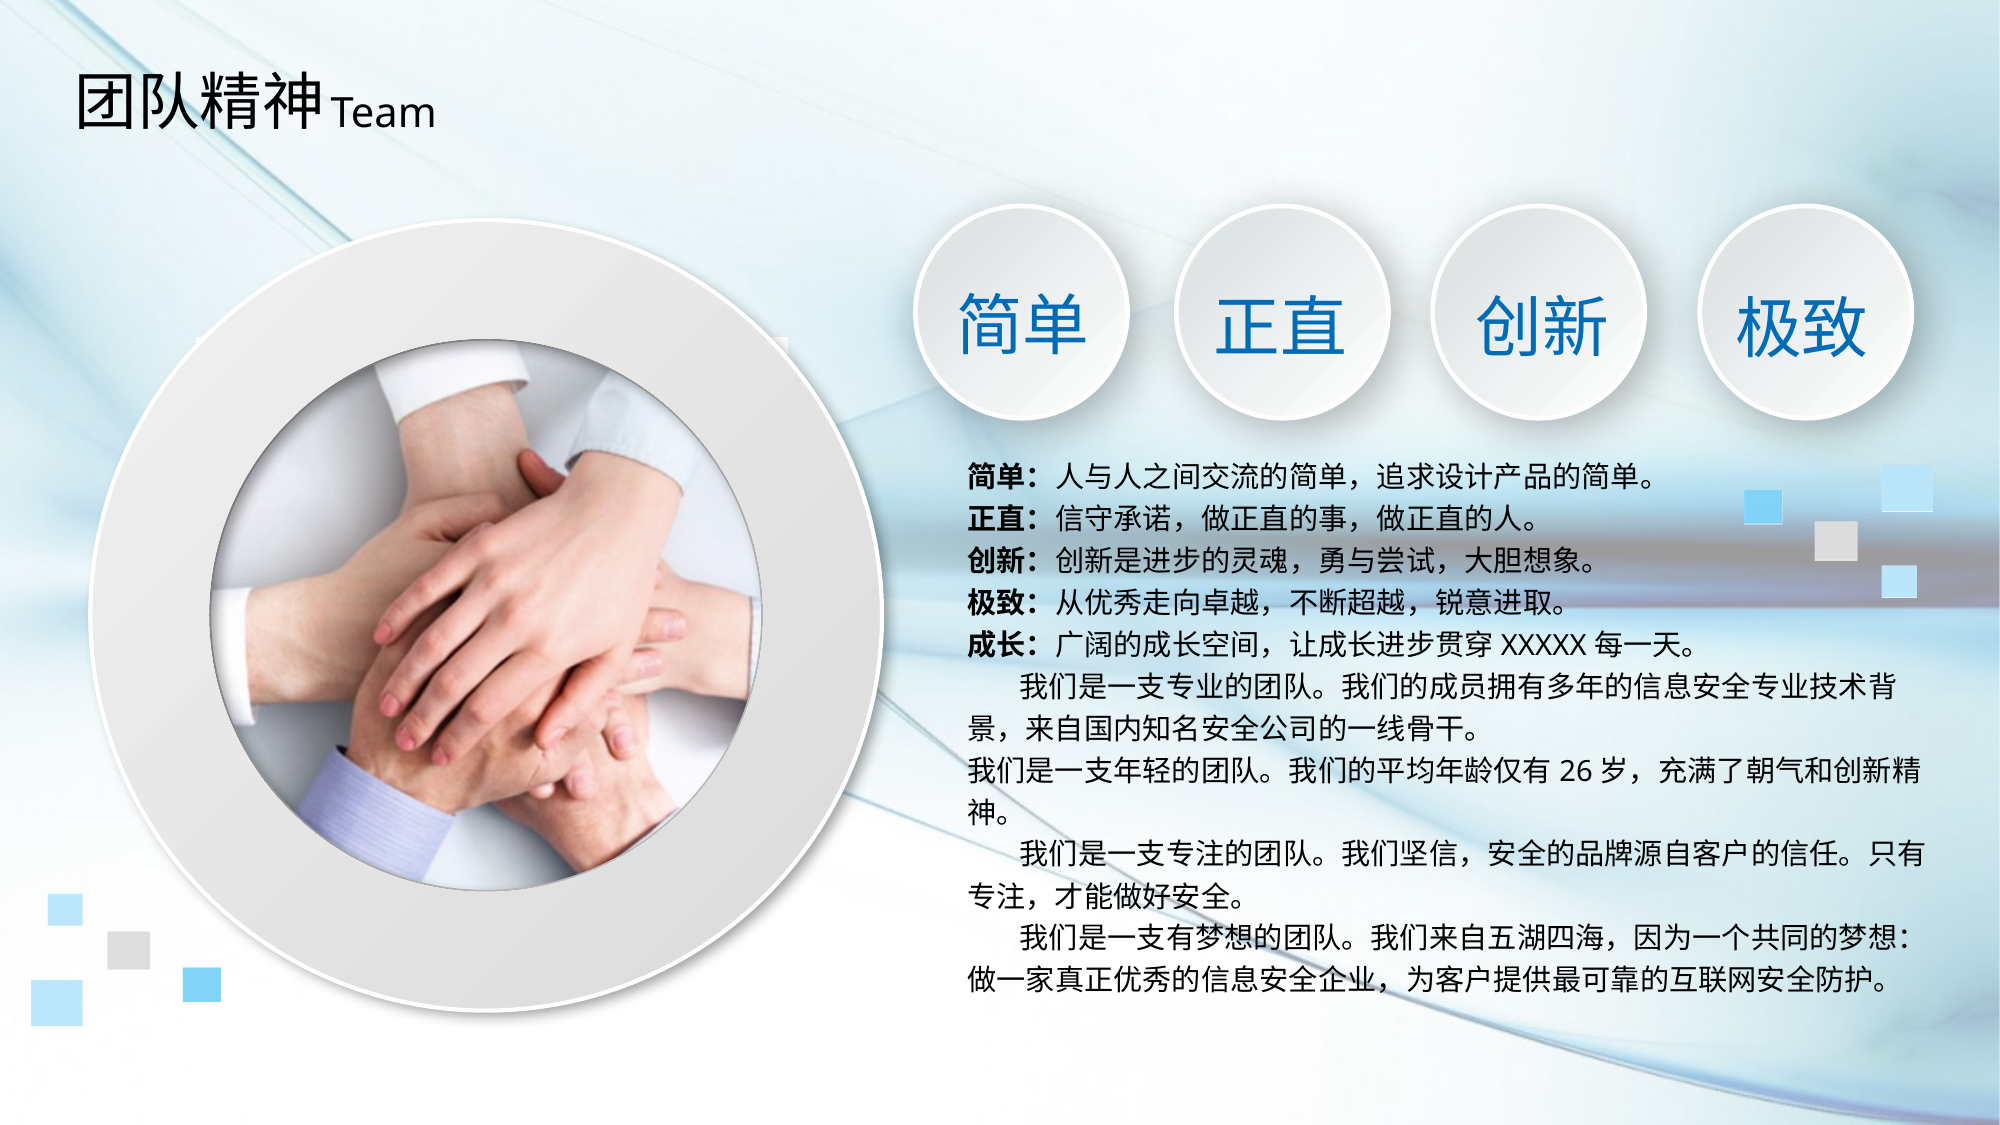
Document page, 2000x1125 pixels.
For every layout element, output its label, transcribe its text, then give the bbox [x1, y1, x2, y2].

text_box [90, 219, 883, 1011]
text_box [1430, 203, 1647, 421]
text_box 正直 [1199, 277, 1377, 372]
text_box 简单：人与人之间交流的简单，追求设计产品的简单。 正直：信守承诺，做正直的事，做正直的人。 创新：创新是进步的灵魂，勇与尝试，大胆想象。 极致：从优秀走向卓越，不断超越，锐意进取。 成长：广阔的成长空间，让成长进步贯穿XXXXX每一天。 我们是一支专业的团队。我们的成员拥有多年的信息安全专业技术背景，来自国内知名安全公司的一线骨干。 我们是一支年轻的团队。我们的平均年龄仅有26岁，充满了朝气和创新精神。 我们是一支专注的团队。我们坚信，安全的品牌源自客户的信任。只有专注，才能做好安全。 我们是一支有梦想的团队。我们来自五湖四海，因为一个共同的梦想：做一家真正优秀的信息安全企业，为客户提供最可靠的互联网安全防护。 [952, 444, 1945, 1004]
text_box [1697, 203, 1915, 421]
picture [1743, 465, 1934, 599]
text_box Team [315, 78, 452, 143]
text_box 极致 [1720, 278, 1884, 373]
text_box 简单 [941, 275, 1105, 370]
text_box 创新 [1460, 277, 1625, 372]
text_box [913, 203, 1130, 421]
picture [30, 892, 221, 1026]
text_box 团队精神 [60, 54, 340, 145]
text_box [1174, 203, 1391, 421]
